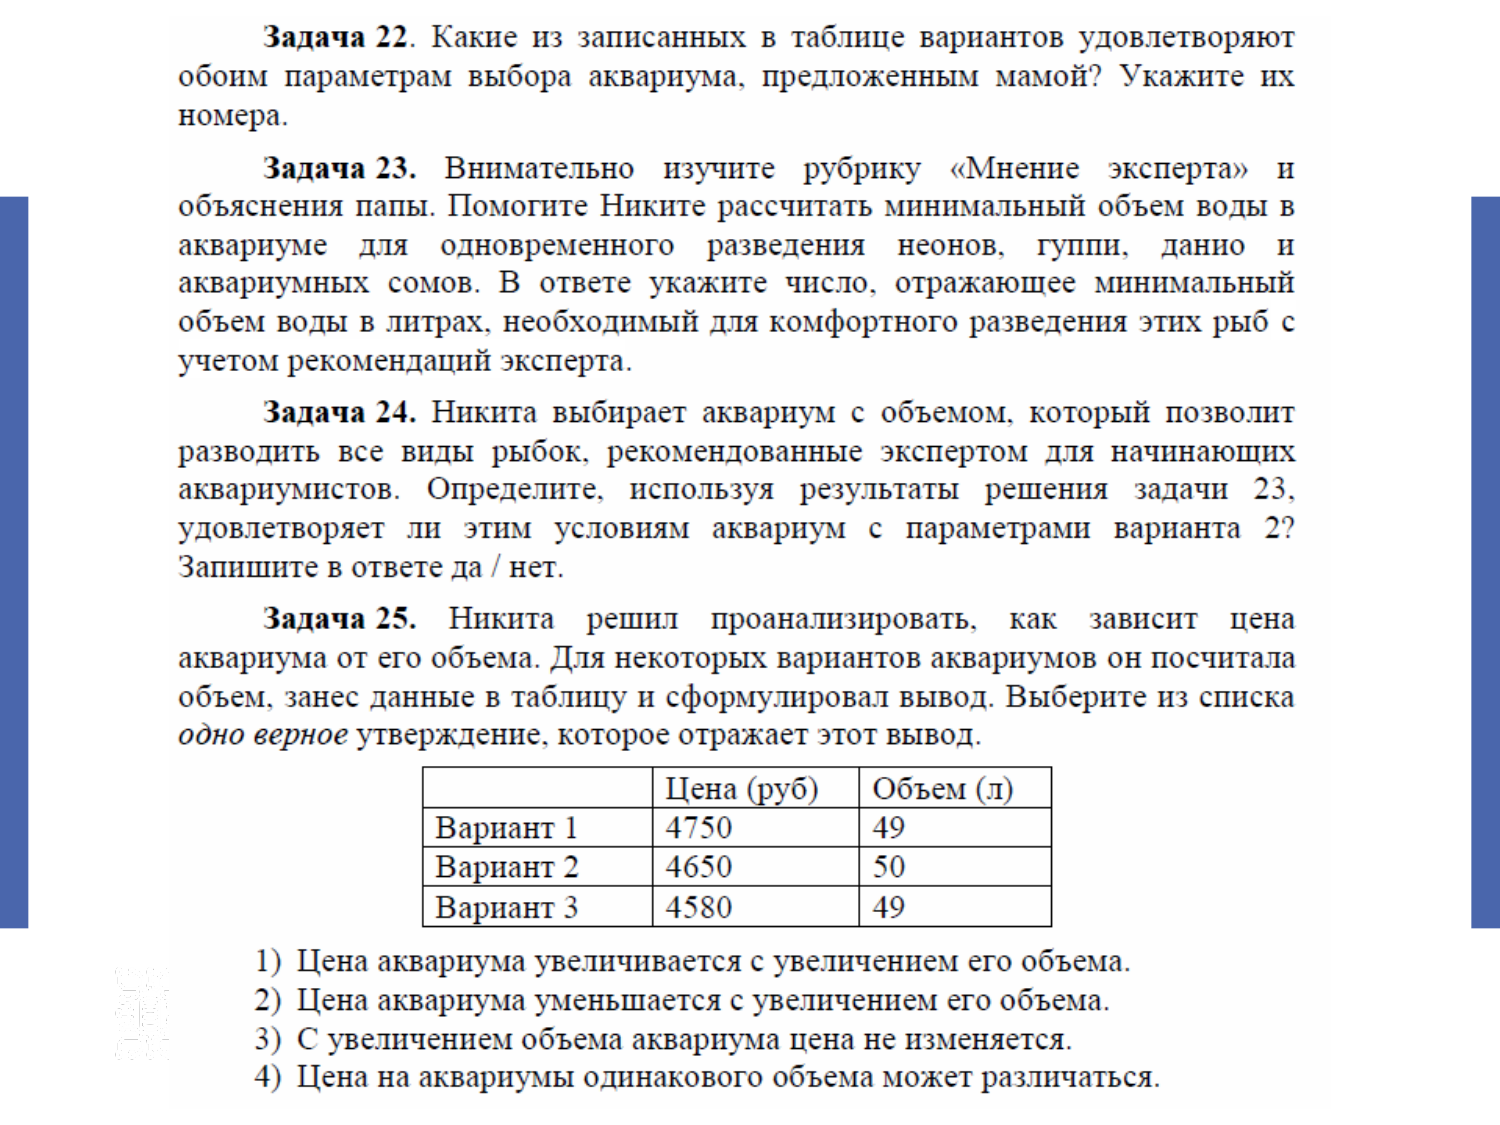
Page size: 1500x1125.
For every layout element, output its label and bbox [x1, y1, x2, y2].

text_box [0, 196, 29, 929]
picture [113, 16, 1331, 1109]
text_box [1470, 196, 1500, 929]
